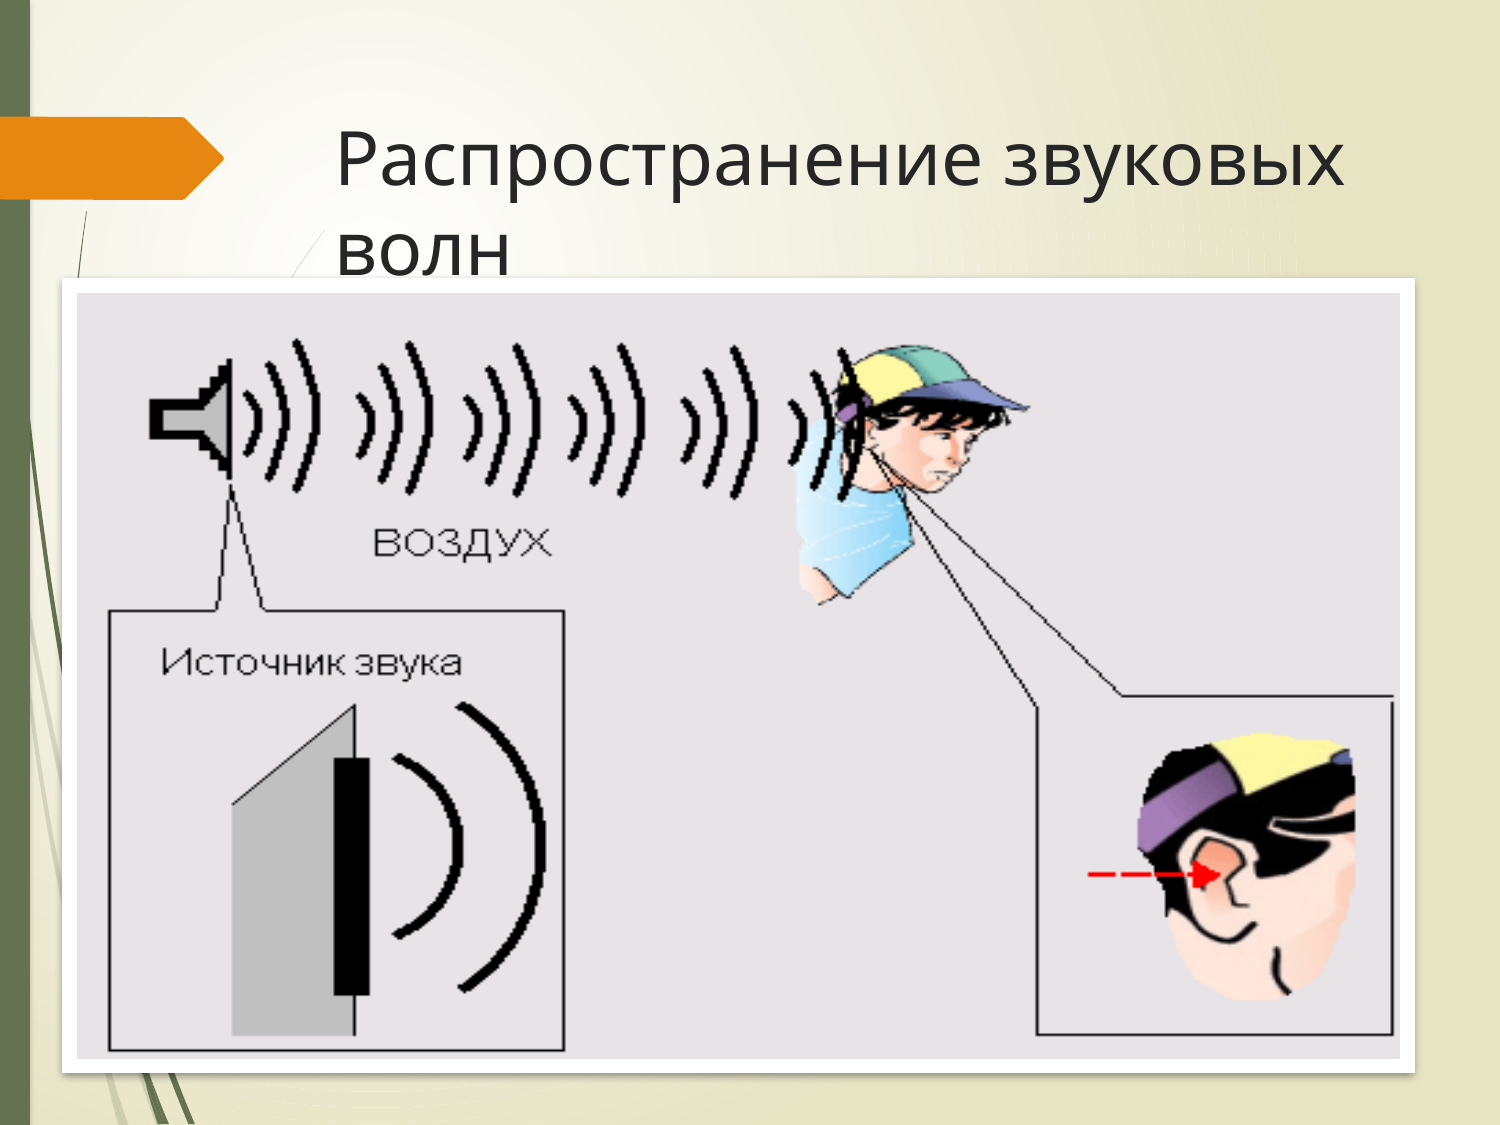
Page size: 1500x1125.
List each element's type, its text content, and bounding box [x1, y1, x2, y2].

picture [76, 292, 1401, 1059]
title Распространение звуковых волн [319, 102, 1400, 276]
